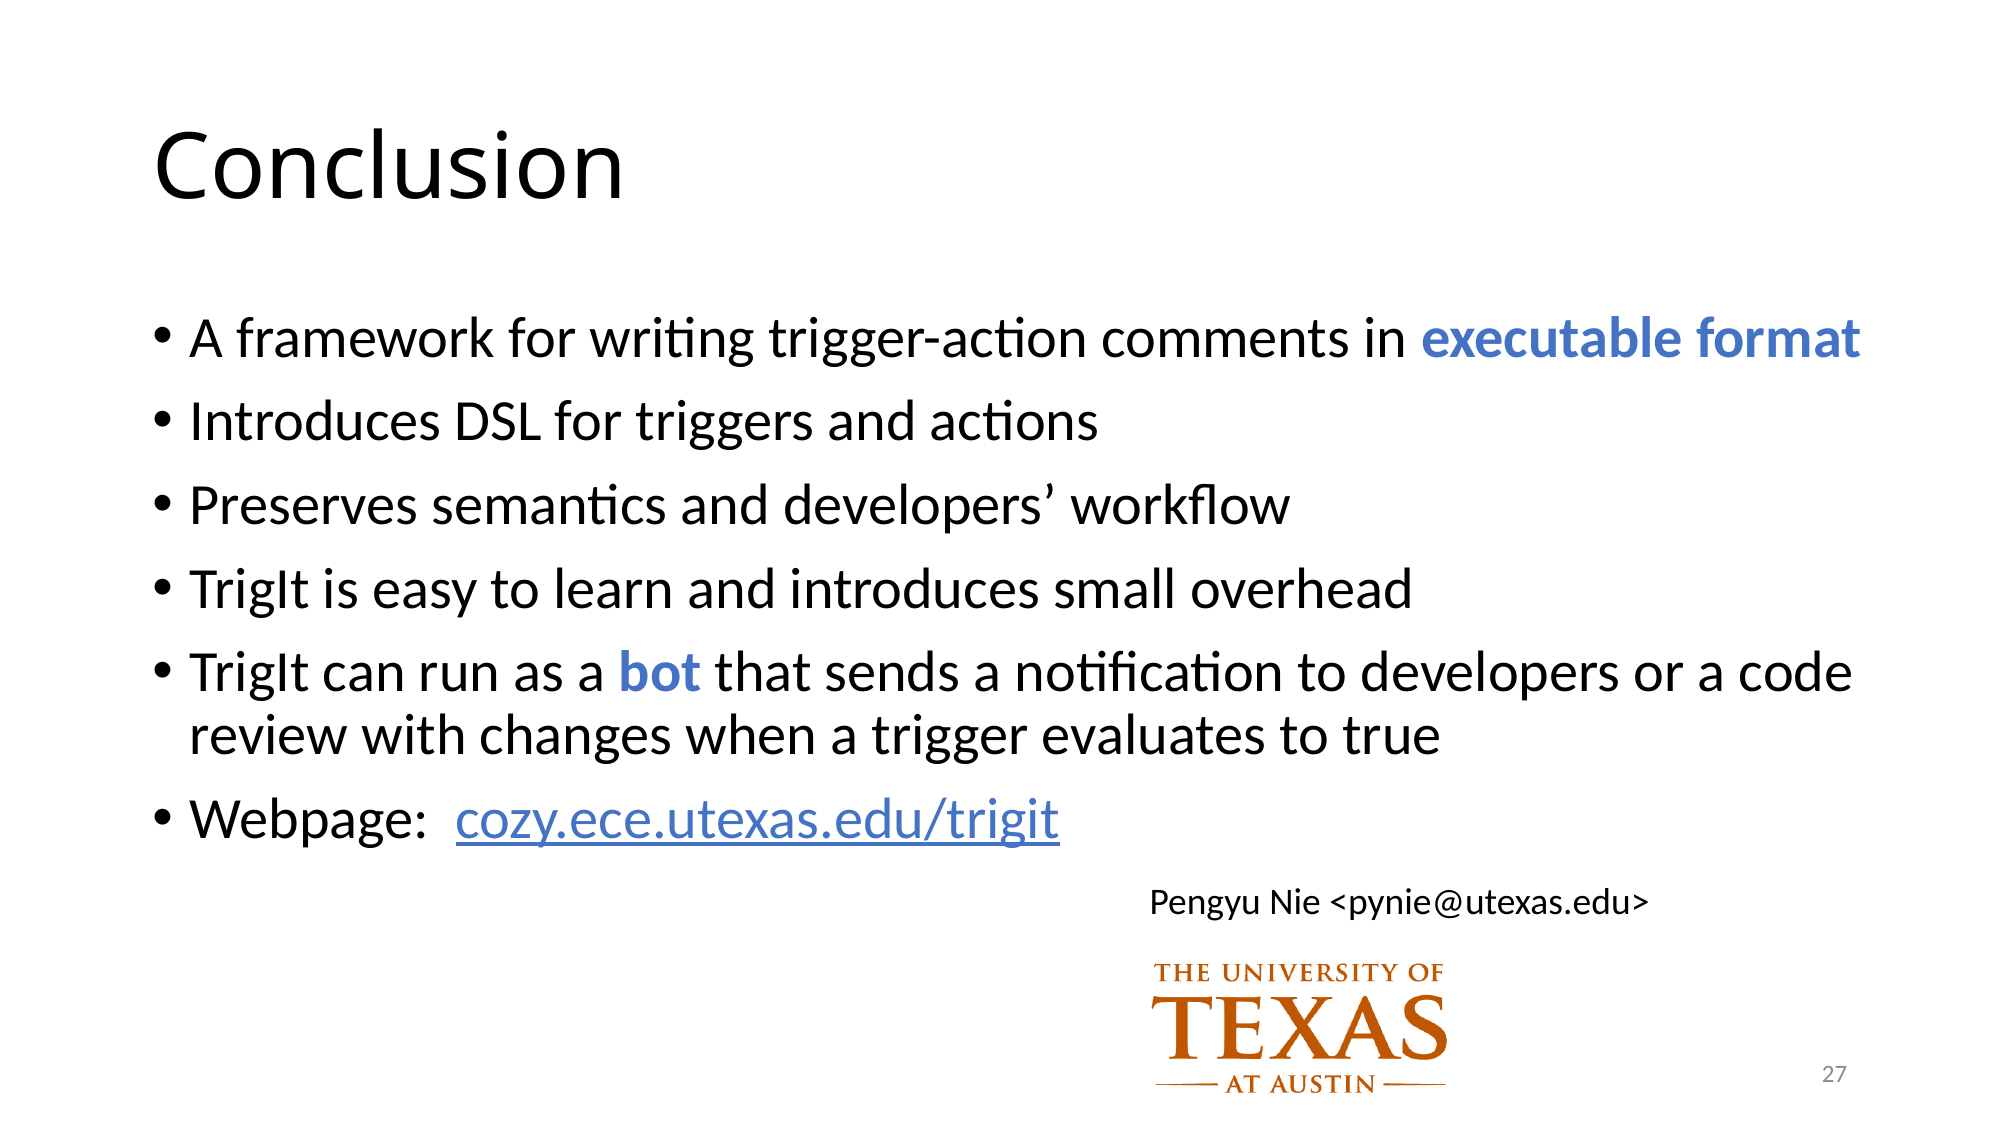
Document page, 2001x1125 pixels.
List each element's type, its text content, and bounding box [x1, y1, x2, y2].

title Conclusion [137, 59, 1104, 278]
picture [1151, 963, 1447, 1093]
list A framework for writing trigger-action comments in executable format Introduces DSL for triggers and actions Preserves semantics and developers’ workflow TrigIt is easy to learn and introduces small overhead TrigIt can run as a bot that sends a notification to developers or a code review with changes when a trigger evaluates to true Webpage: cozy.ece.utexas.edu/trigit [137, 299, 1886, 860]
text_box Pengyu Nie <pynie@utexas.edu> [1134, 870, 1978, 930]
slide_number 27 [1412, 1042, 1863, 1103]
